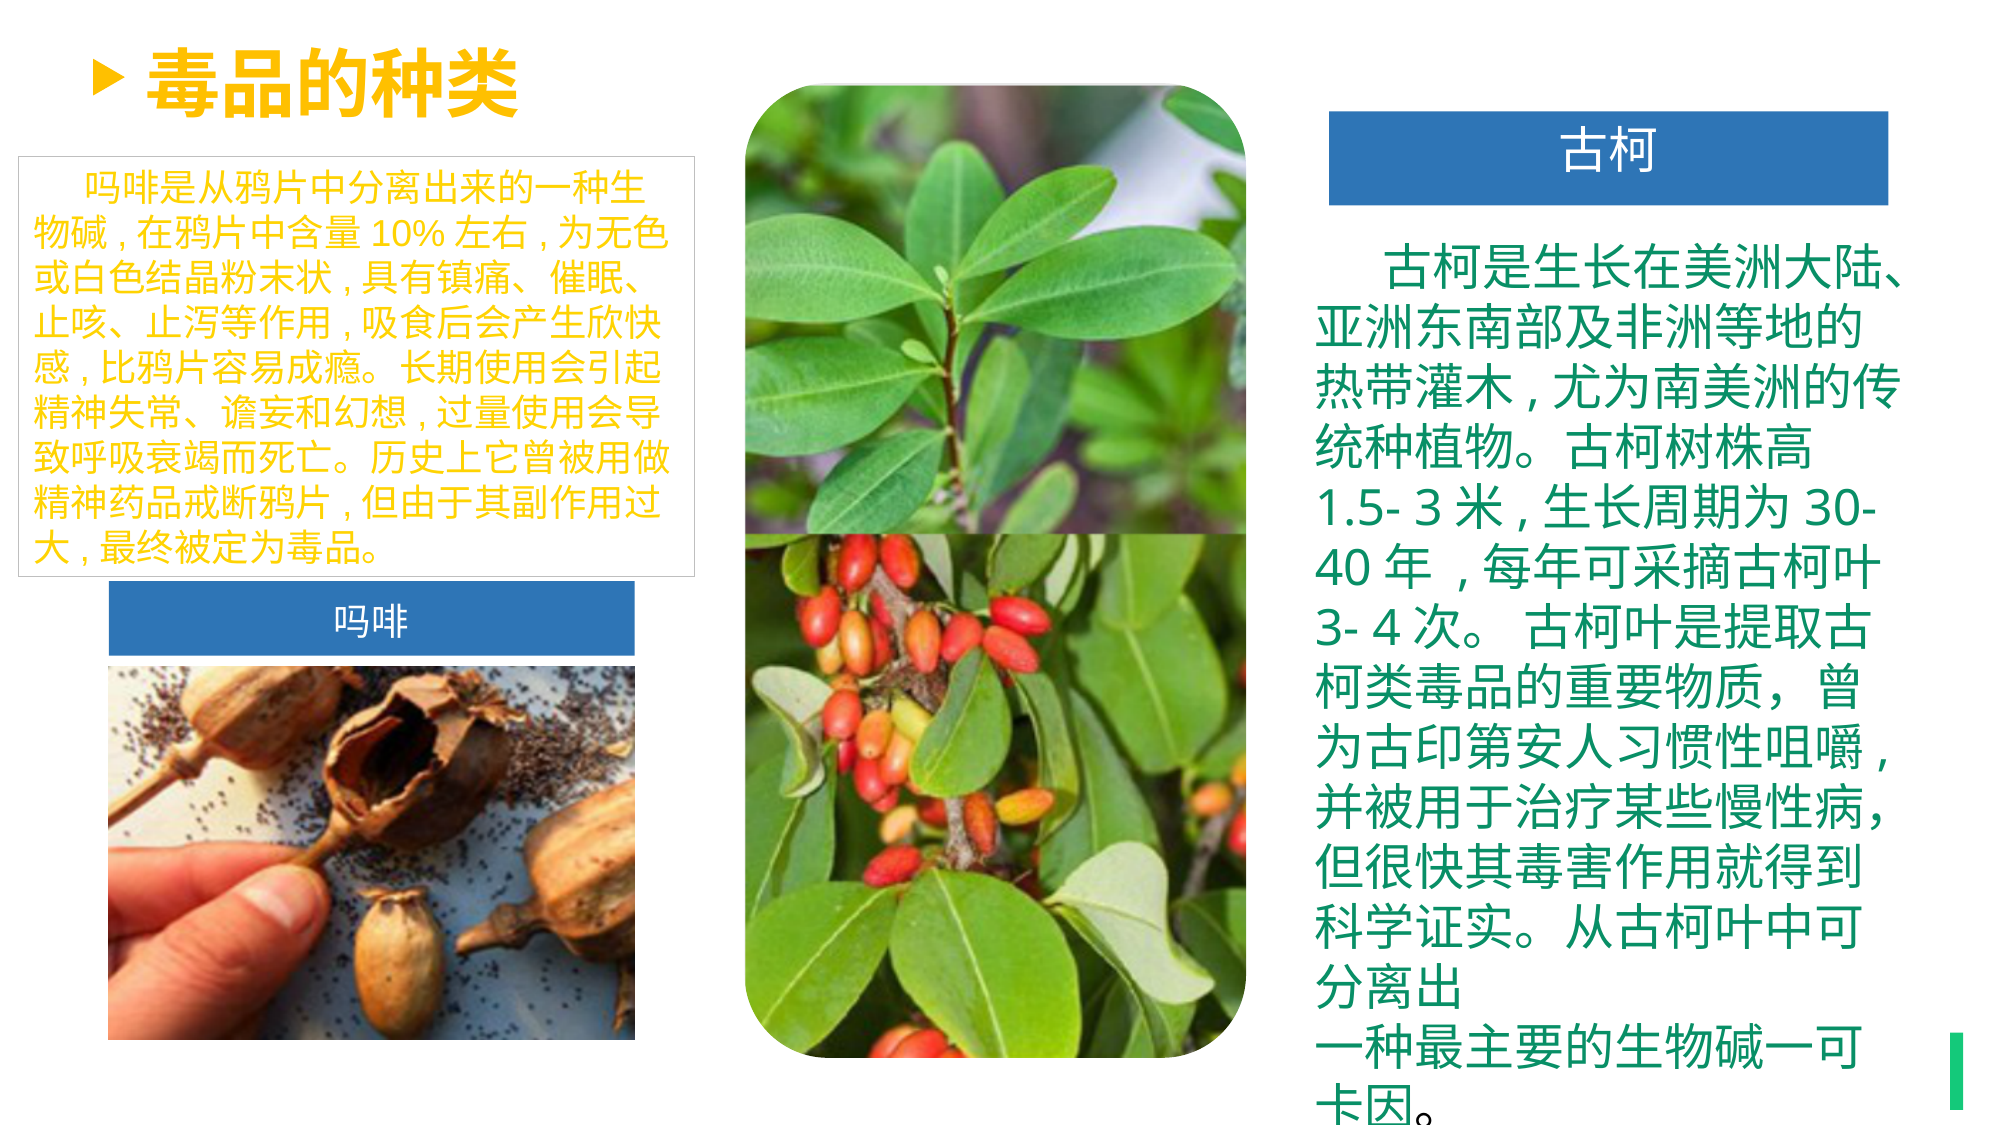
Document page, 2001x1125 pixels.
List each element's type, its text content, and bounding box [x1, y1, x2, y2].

picture [108, 666, 635, 1040]
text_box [93, 29, 538, 136]
text_box 吗啡是从鸦片中分离出来的一种生物碱,在鸦片中含量10%左右,为无色或白色结晶粉末状,具有镇痛、催眠、止咳、止泻等作用,吸食后会产生欣快感,比鸦片容易成瘾。长期使用会引起精神失常、谵妄和幻想,过量使用会导致呼吸衰竭而死亡。历史上它曾被用做精神药品戒断鸦片,但由于其副作用过大,最终被定为毒品。 [18, 156, 695, 577]
text_box 古柯是生长在美洲大陆、亚洲东南部及非洲等地的热带灌木,尤为南美洲的传统种植物。古柯树株高1.5- 3米,生长周期为30- 40年 ,每年可采摘古柯叶3- 4次。 古柯叶是提取古柯类毒品的重要物质，曾为古印第安人习惯性咀嚼,并被用于治疗某些慢性病，但很快其毒害作用就得到科学证实。从古柯叶中可分离出 一种最主要的生物碱一可卡因。 [1299, 227, 1918, 1125]
picture [744, 83, 1247, 1058]
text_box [108, 581, 635, 656]
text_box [1329, 111, 1889, 207]
